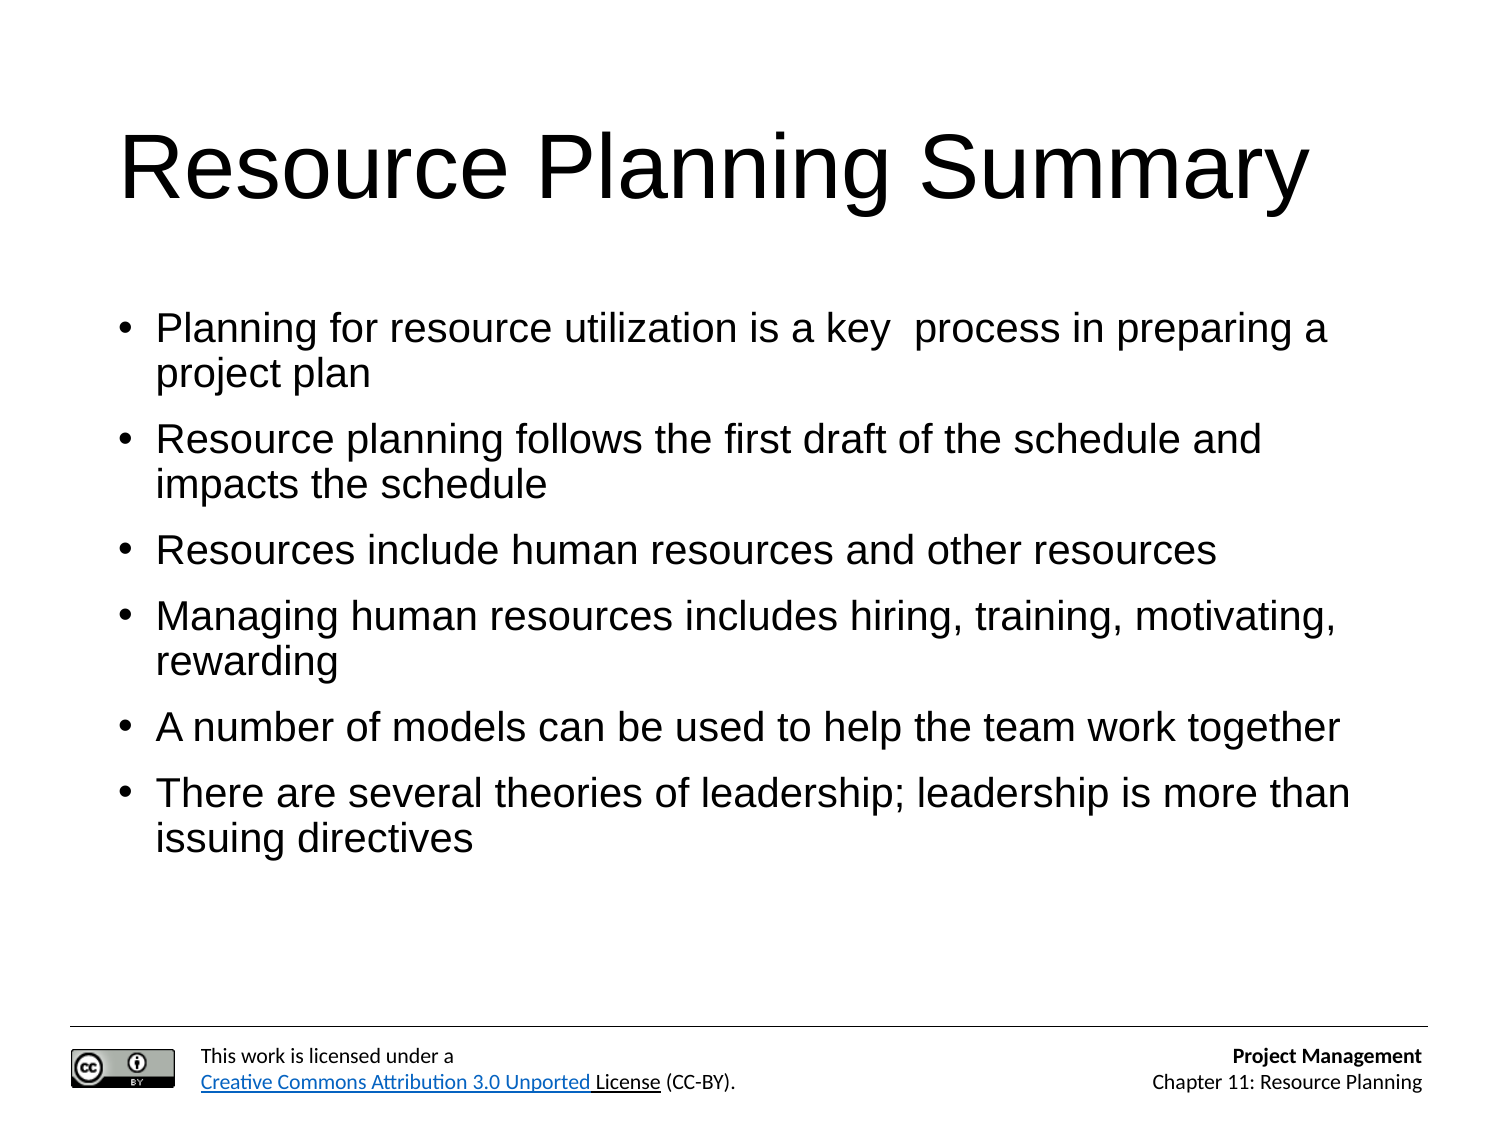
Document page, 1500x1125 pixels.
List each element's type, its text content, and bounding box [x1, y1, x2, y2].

title Resource Planning Summary [103, 59, 1397, 278]
picture [71, 1049, 175, 1088]
list Planning for resource utilization is a key process in preparing a project plan Resource planning follows the first draft of the schedule and impacts the schedule Resources include human resources and other resources Managing human resources includes hiring, training, motivating, rewarding A number of models can be used to help the team work together There are several theories of leadership; leadership is more than issuing directives [103, 299, 1397, 1014]
